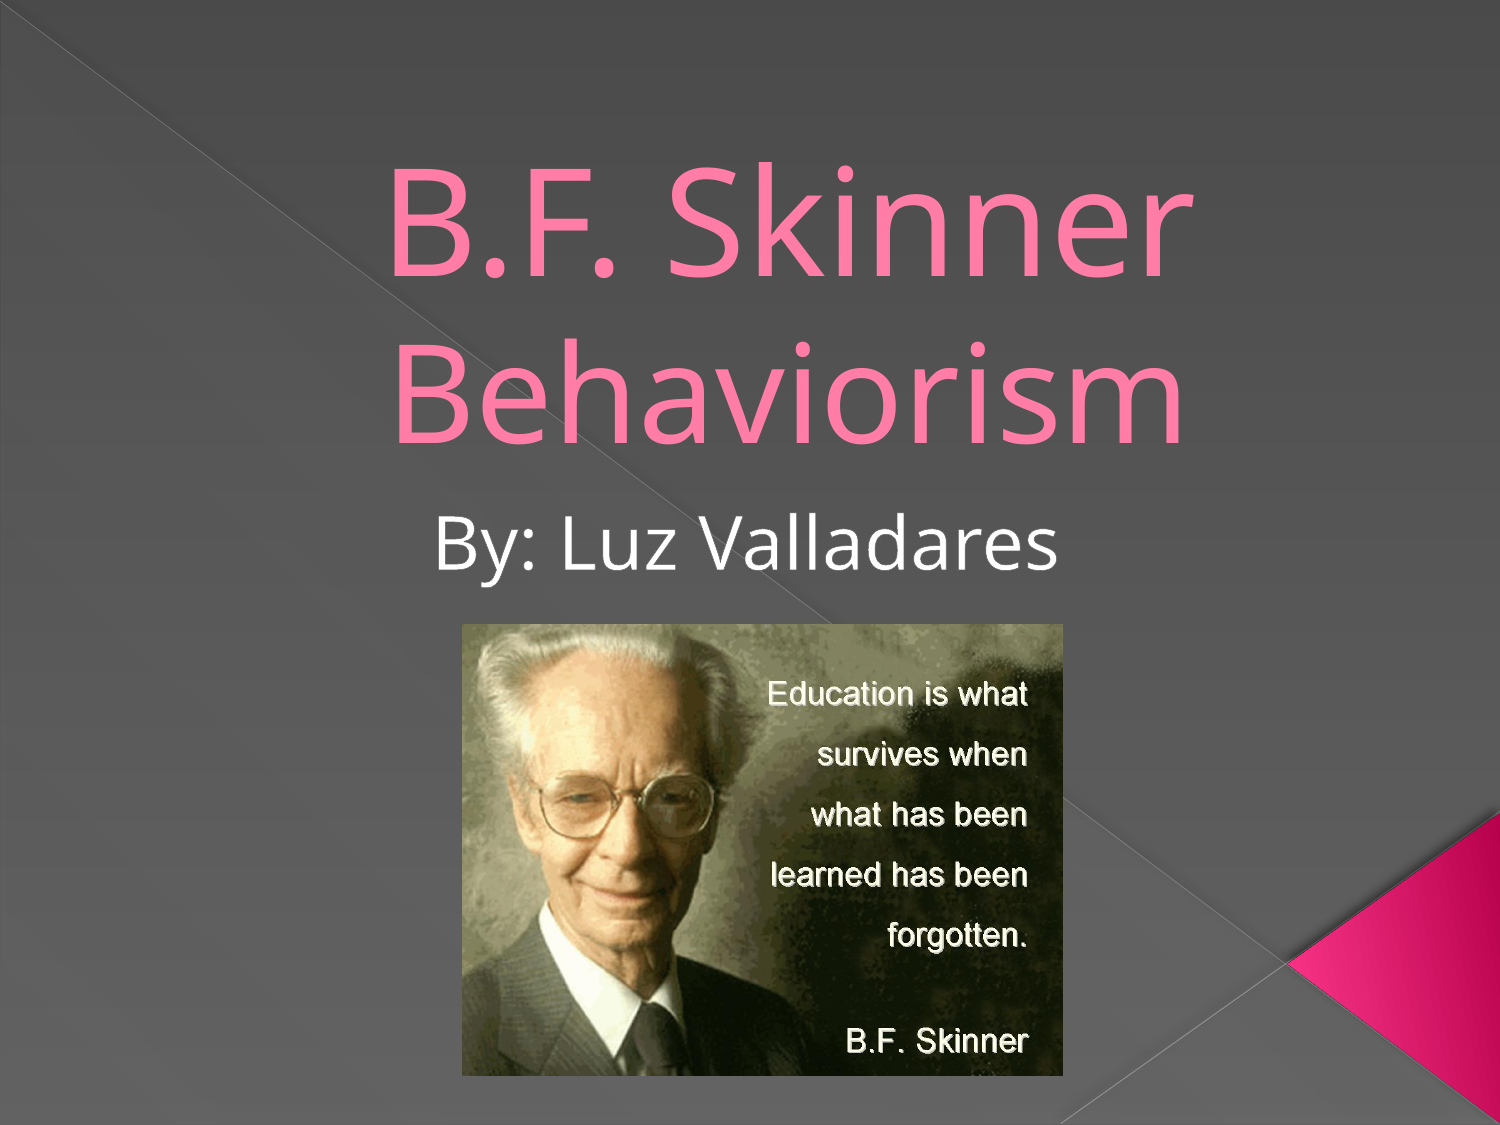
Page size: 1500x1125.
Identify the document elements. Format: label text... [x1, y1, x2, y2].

picture [462, 624, 1063, 1076]
title B.F. Skinner Behaviorism [87, 237, 1411, 479]
subtitle By: Luz Valladares [87, 487, 1411, 775]
